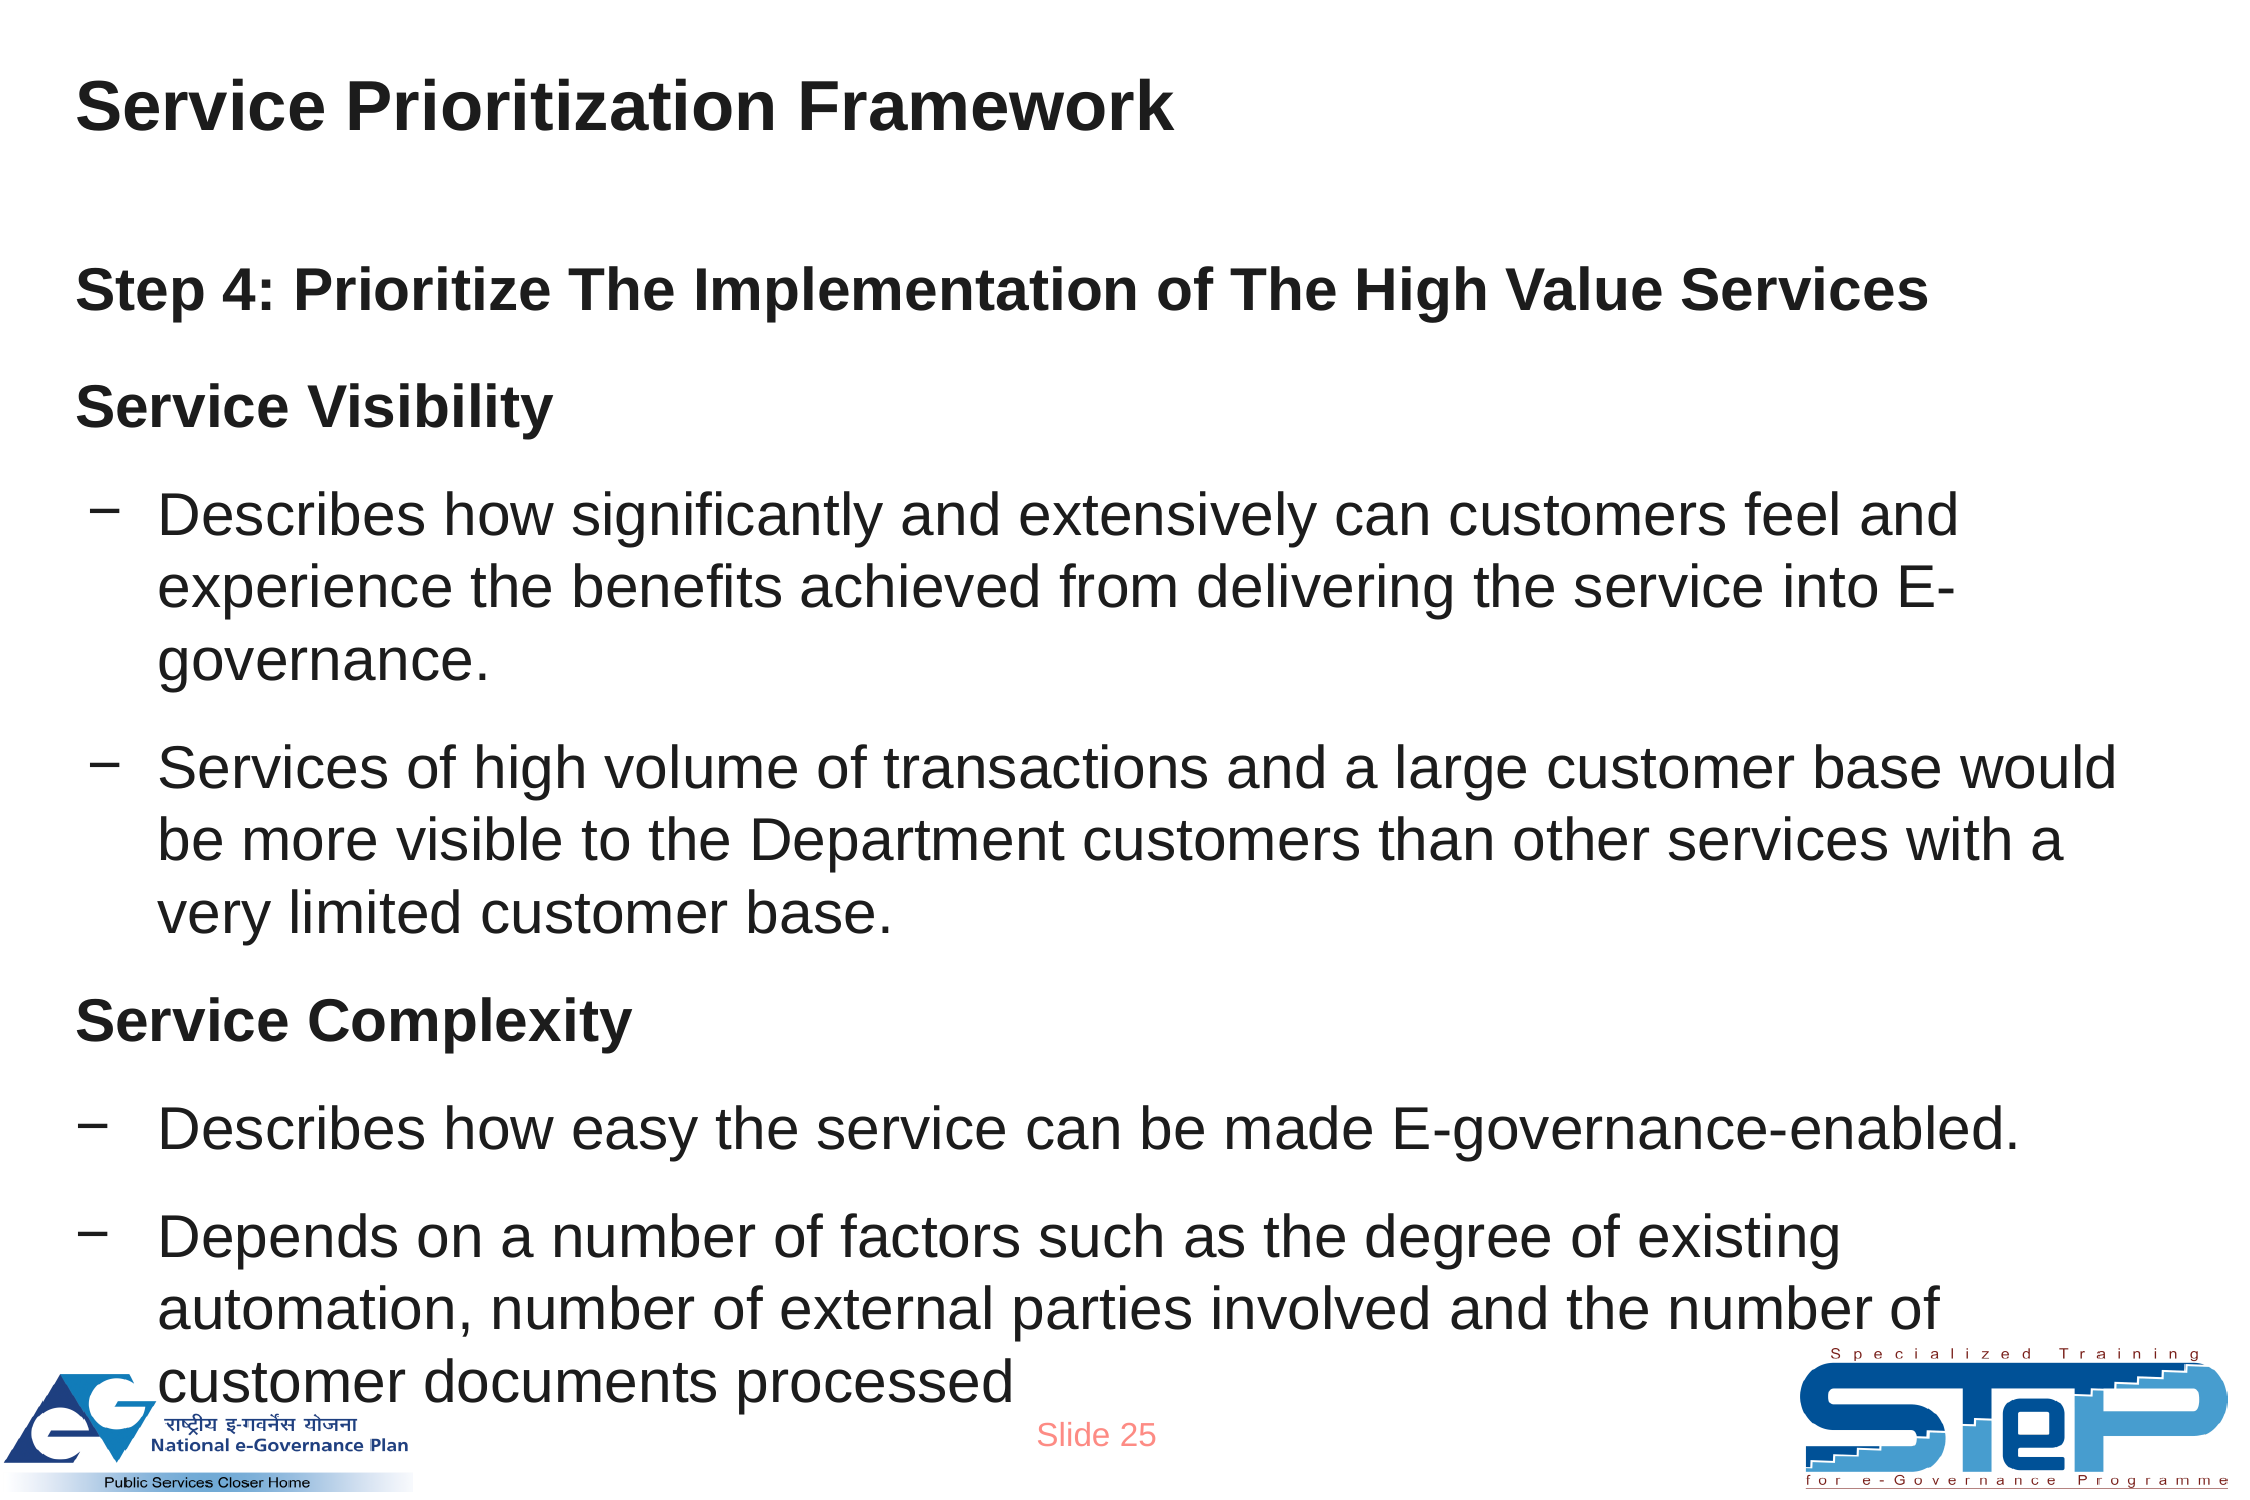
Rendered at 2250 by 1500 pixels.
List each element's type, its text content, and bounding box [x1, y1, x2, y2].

picture [3, 1374, 413, 1492]
list Service Visibility Describes how significantly and extensively can customers feel and experience the benefits achieved from delivering the service into E-governance. Services of high volume of transactions and a large customer base would be more visible to the Department customers than other services with a very limited customer base. Service Complexity Describes how easy the service can be made E-governance-enabled. Depends on a number of factors such as the degree of existing automation, number of external parties involved and the number of customer documents processed [74, 366, 2176, 1401]
text_box Step 4: Prioritize The Implementation of The High Value Services [74, 249, 2100, 317]
title Service Prioritization Framework [74, 59, 2119, 201]
picture [1800, 1348, 2228, 1489]
